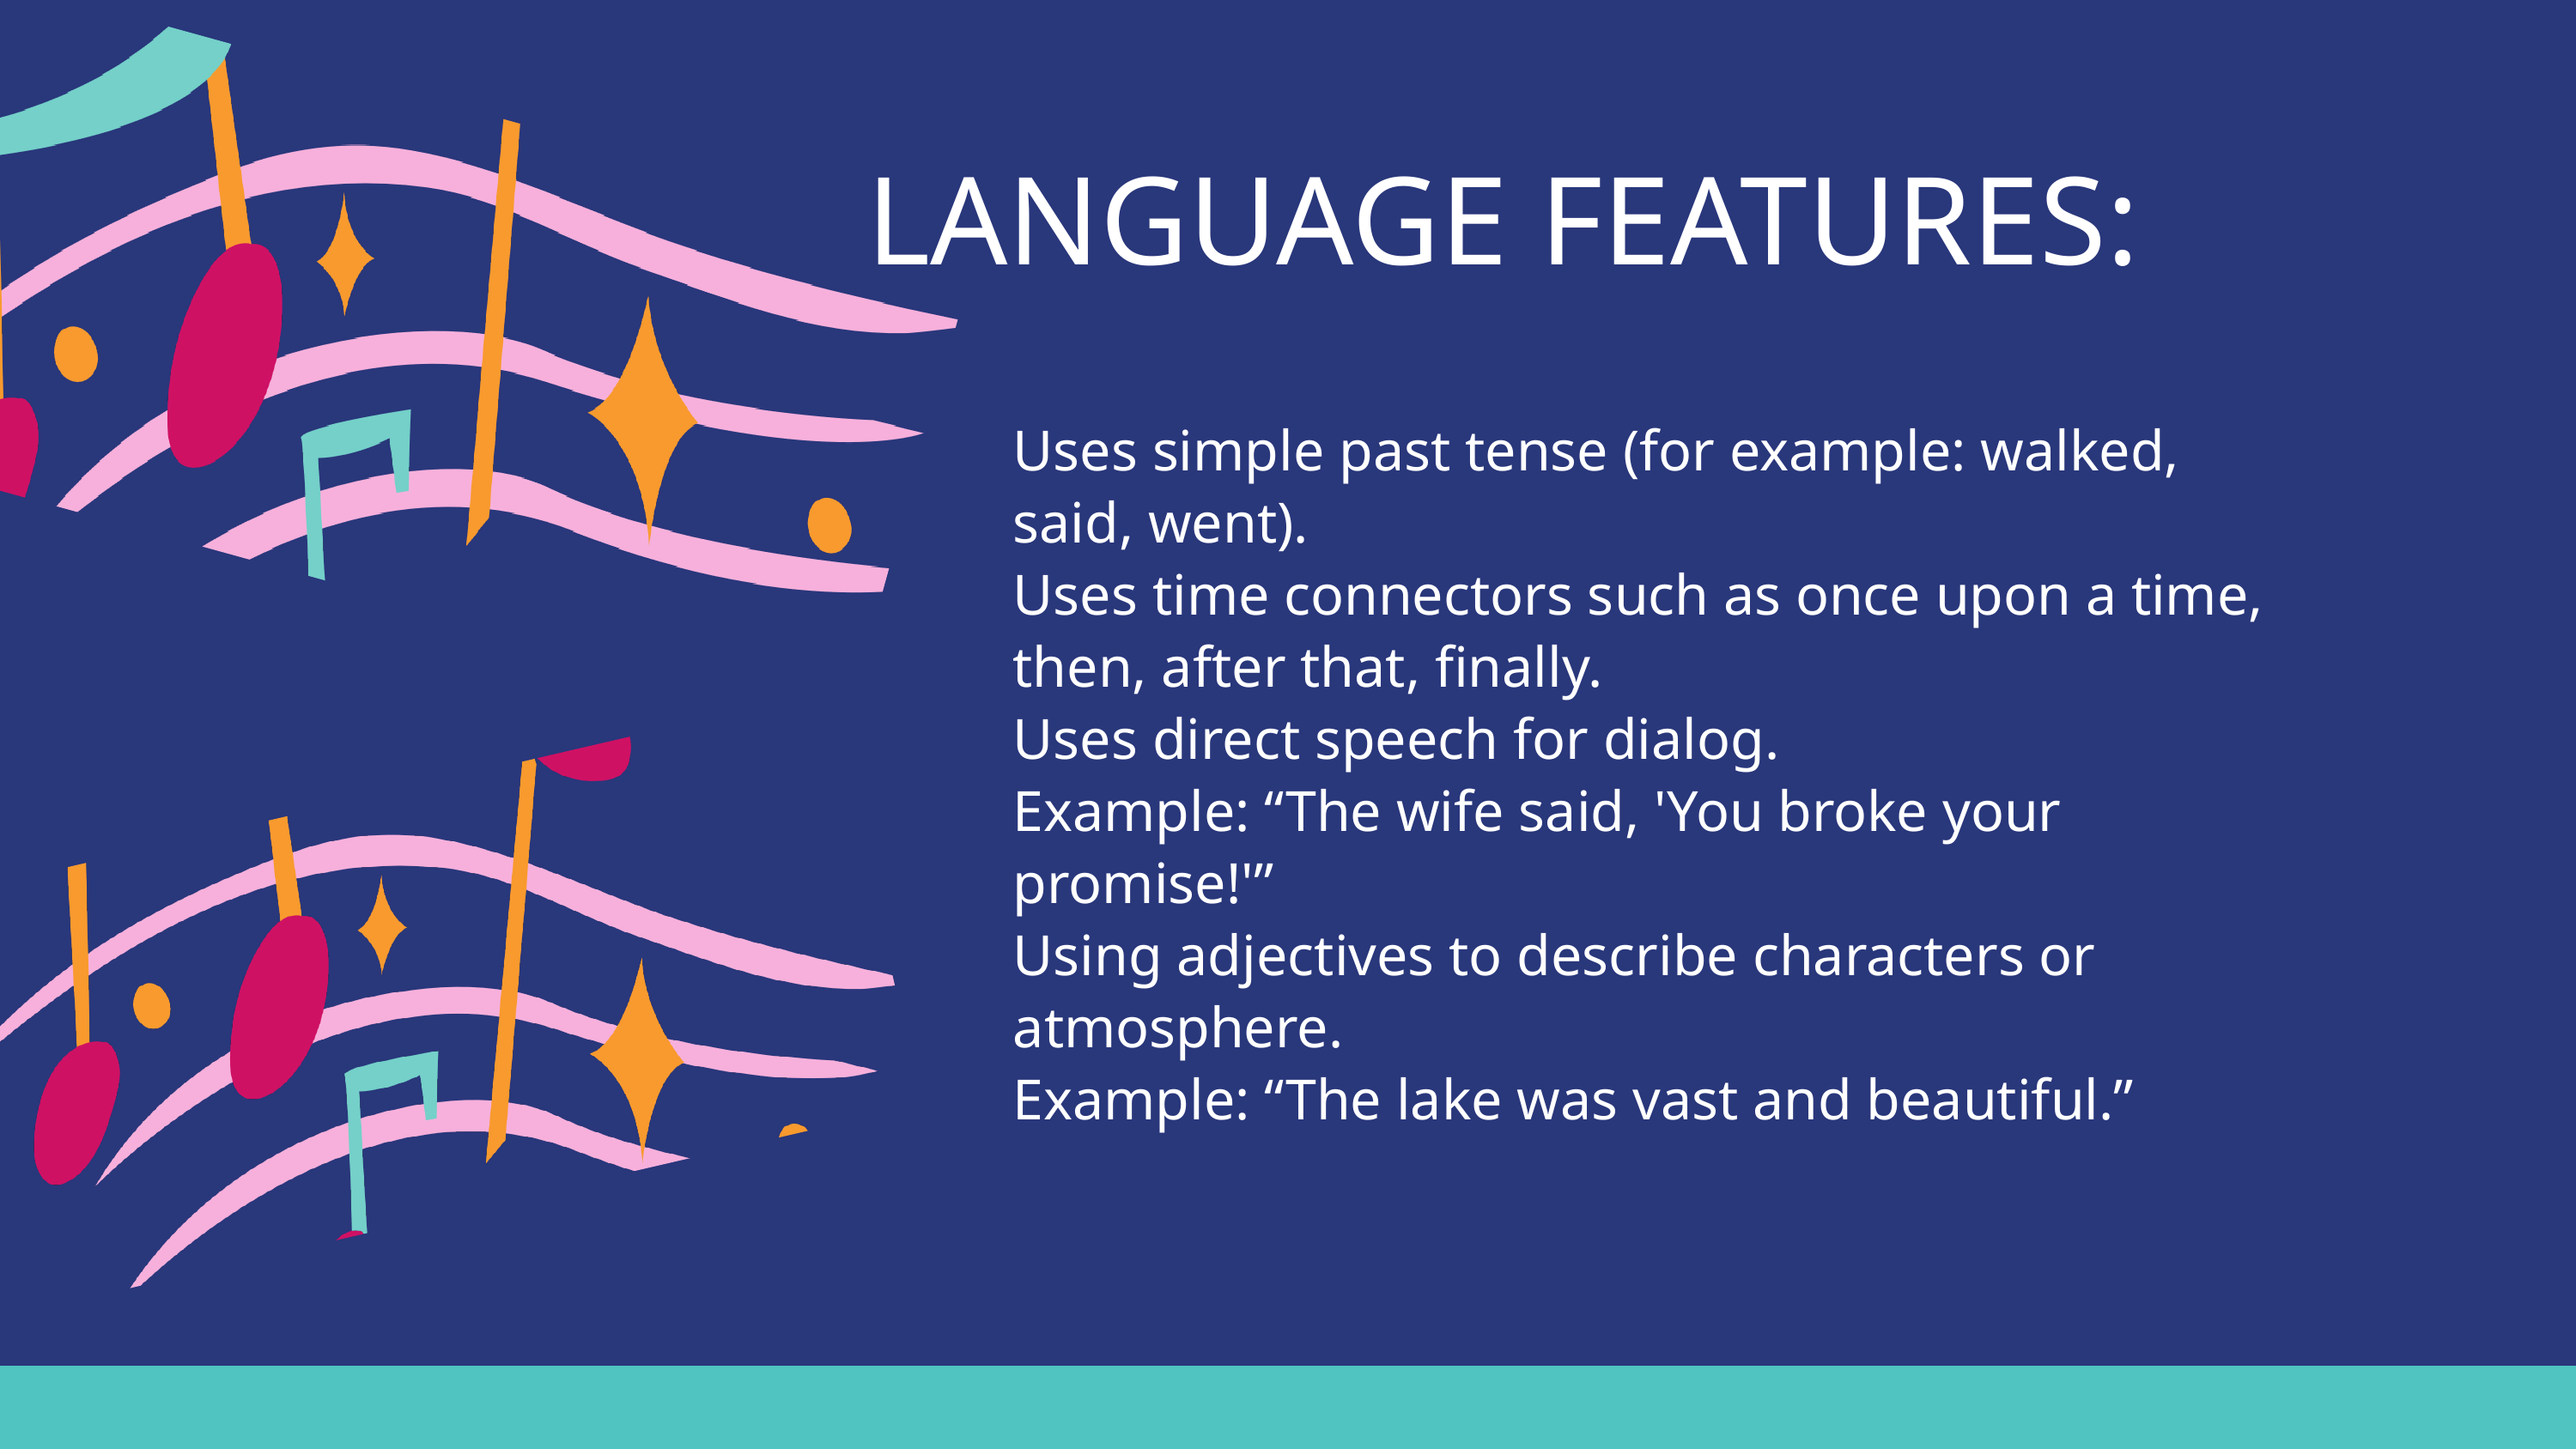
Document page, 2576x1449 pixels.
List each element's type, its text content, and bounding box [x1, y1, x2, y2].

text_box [0, 1365, 2576, 1449]
text_box [0, 690, 923, 1309]
text_box [0, 0, 977, 724]
text_box Uses simple past tense (for example: walked, said, went). Uses time connectors such as once upon a time, then, after that, finally. Uses direct speech for dialog. Example: “The wife said, 'You broke your promise!'” Using adjectives to describe characters or atmosphere. Example: “The lake was vast and beautiful.” [1012, 409, 2313, 1131]
text_box LANGUAGE FEATURES: [866, 142, 2313, 289]
